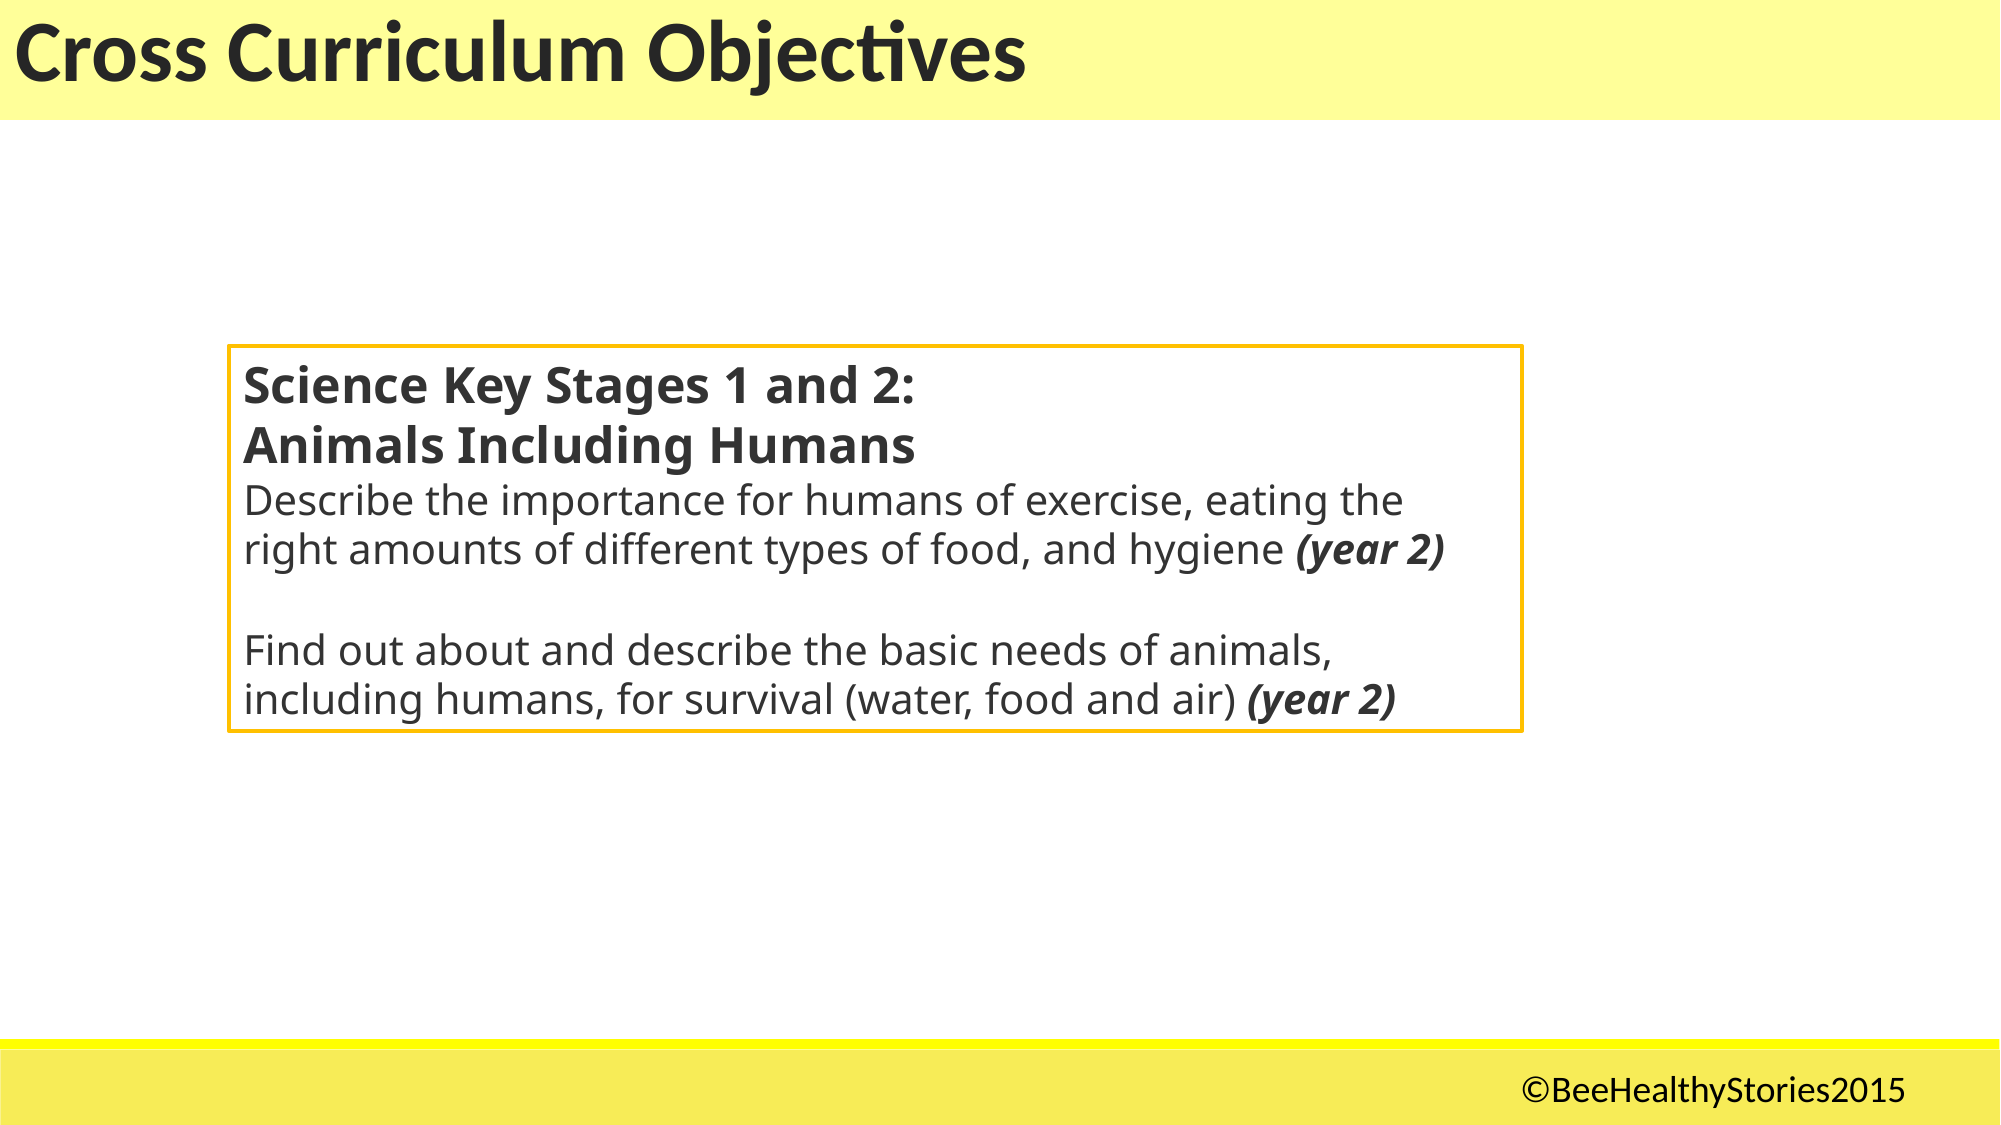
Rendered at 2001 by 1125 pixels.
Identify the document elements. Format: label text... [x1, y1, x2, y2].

text_box Science Key Stages 1 and 2: Animals Including Humans Describe the importance for humans of exercise, eating the right amounts of different types of food, and hygiene (year 2) Find out about and describe the basic needs of animals, including humans, for survival (water, food and air) (year 2) [228, 345, 1522, 731]
table_header Cross Curriculum Objectives [0, 0, 2000, 120]
